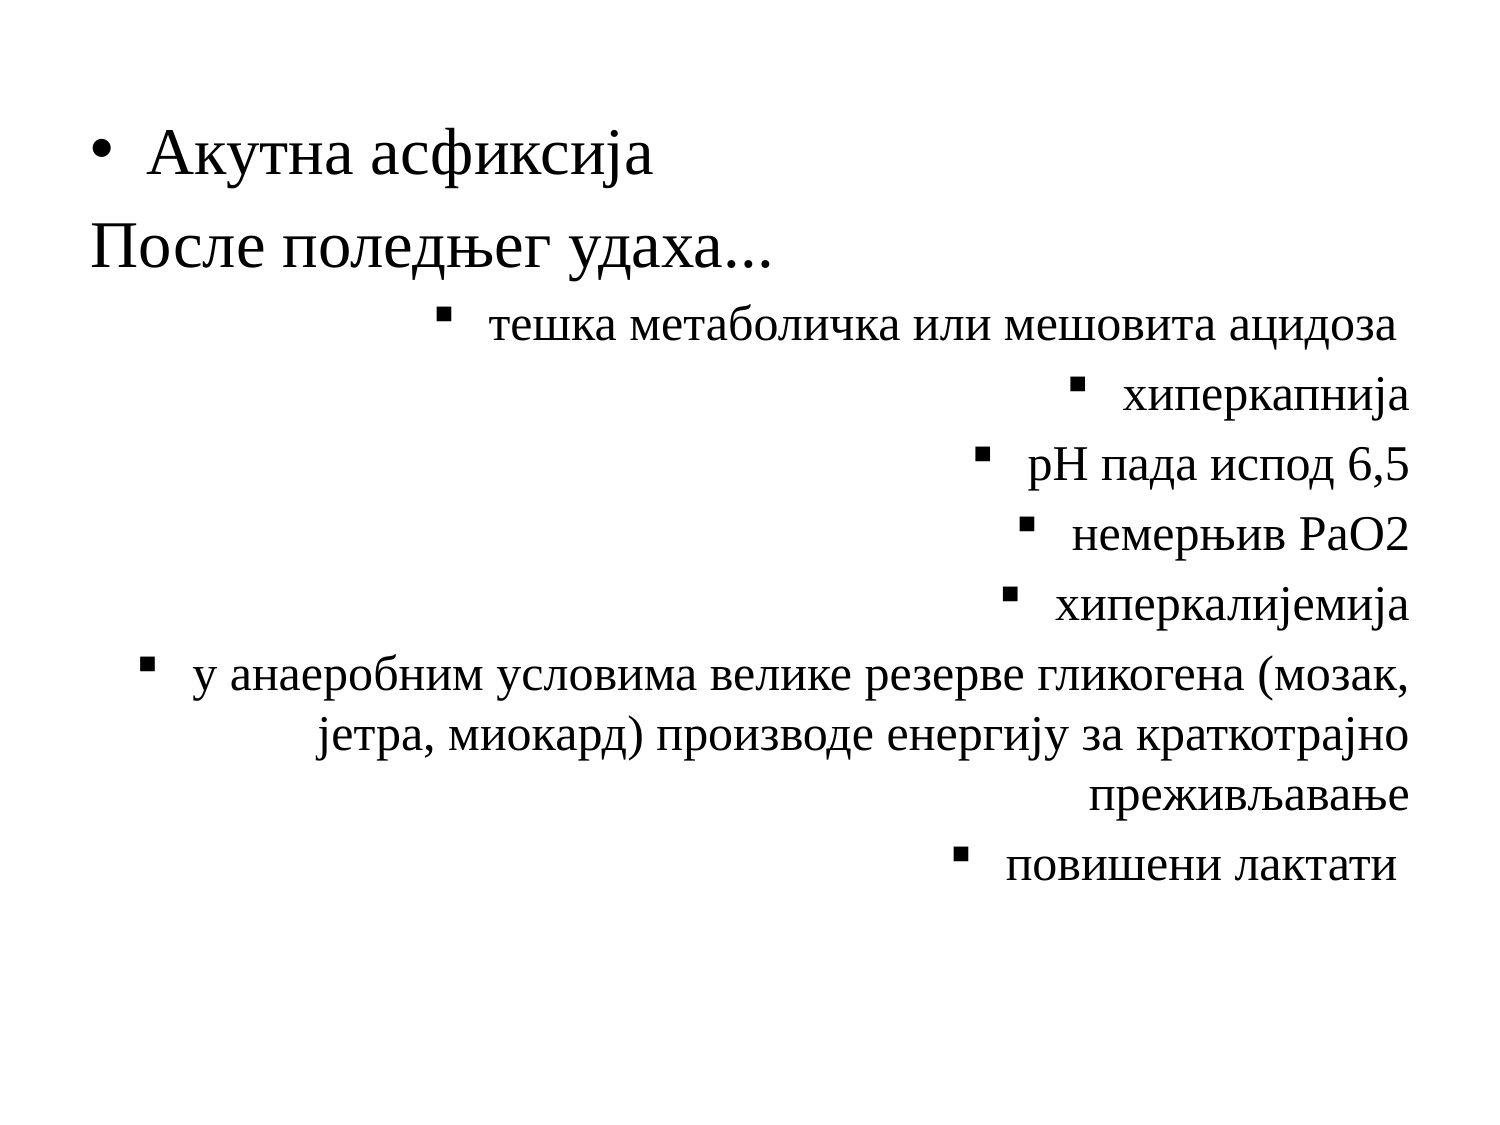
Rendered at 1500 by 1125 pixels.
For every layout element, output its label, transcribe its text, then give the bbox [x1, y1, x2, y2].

list Акутна асфиксија После поледњег удаха... тешка метаболичка или мешовита ацидоза хиперкапнија pH пада испод 6,5 немерњив PaO2 хиперкалијемија у анаеробним условима велике резерве гликогена (мозак, јетра, миокард) производе енергију за краткотрајно преживљавање повишени лактати [75, 99, 1425, 1013]
